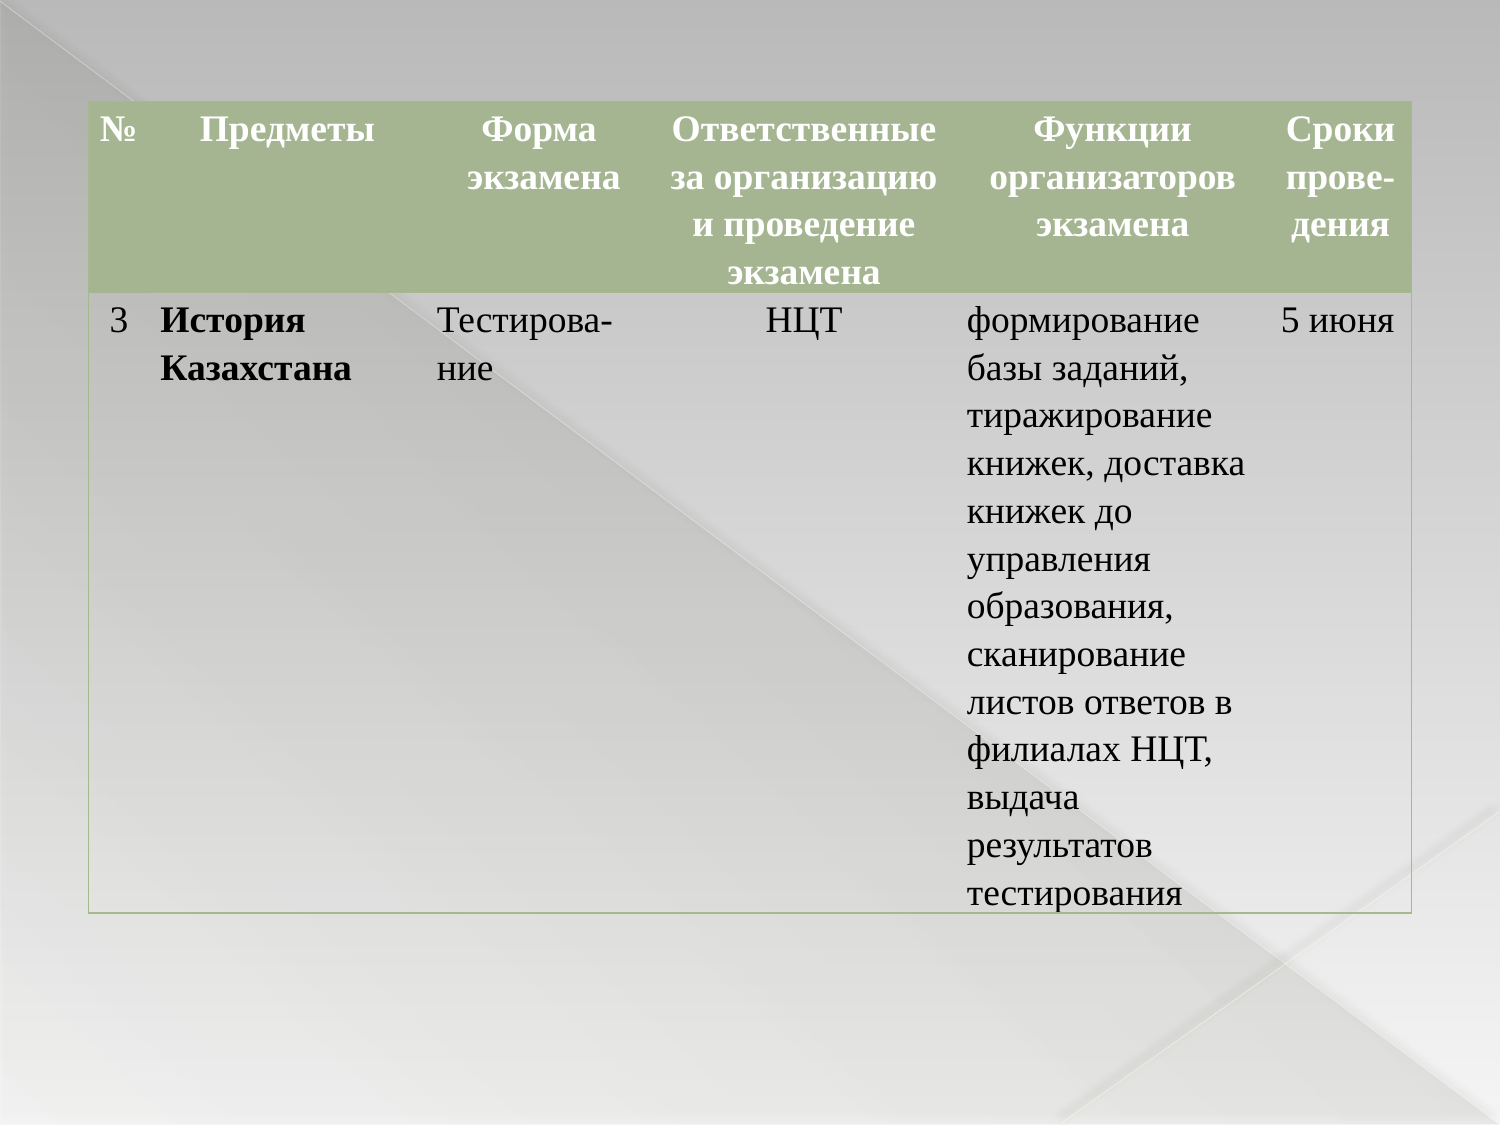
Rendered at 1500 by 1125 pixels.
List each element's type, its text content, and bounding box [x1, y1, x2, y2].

table_header № [89, 102, 149, 293]
table_cell 5 июня [1270, 293, 1411, 912]
table_header Сроки прове-дения [1270, 102, 1411, 292]
table_cell НЦТ [652, 293, 956, 912]
table_cell История Казахстана [149, 293, 426, 912]
table_header Ответственные за организацию и проведение экзамена [652, 102, 956, 292]
table_cell Тестирова-ние [426, 293, 652, 912]
table_cell 3 [89, 293, 149, 912]
table_header Предметы [149, 102, 426, 292]
table_header Функции организаторов экзамена [956, 102, 1270, 292]
table_cell формирование базы заданий, тиражирование книжек, доставка книжек до управления образования, сканирование листов ответов в филиалах НЦТ, выдача результатов тестирования [956, 293, 1270, 912]
table_header Форма экзамена [426, 102, 652, 292]
